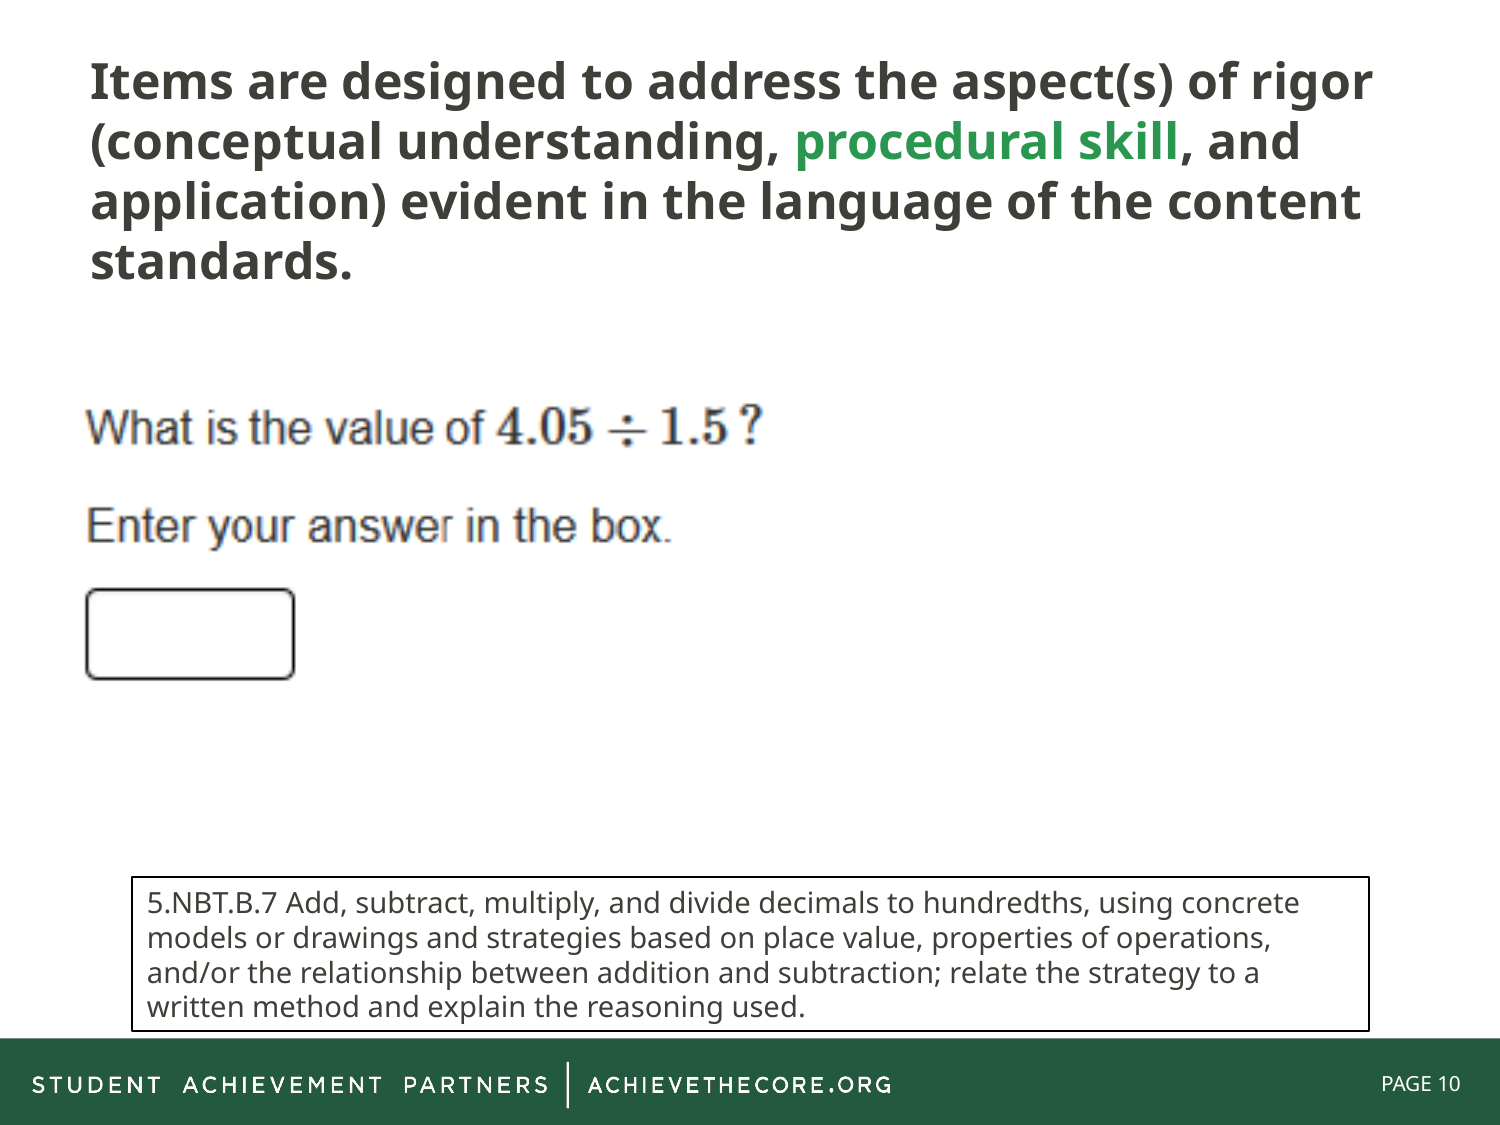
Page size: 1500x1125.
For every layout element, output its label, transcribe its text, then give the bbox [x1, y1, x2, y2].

title Items are designed to address the aspect(s) of rigor (conceptual understanding, procedural skill, and application) evident in the language of the content standards. [75, 75, 1475, 264]
picture [74, 382, 818, 753]
picture [12, 1055, 911, 1112]
text_box 5.NBT.B.7 Add, subtract, multiply, and divide decimals to hundredths, using concrete models or drawings and strategies based on place value, properties of operations, and/or the relationship between addition and subtraction; relate the strategy to a written method and explain the reasoning used. [132, 876, 1370, 1032]
